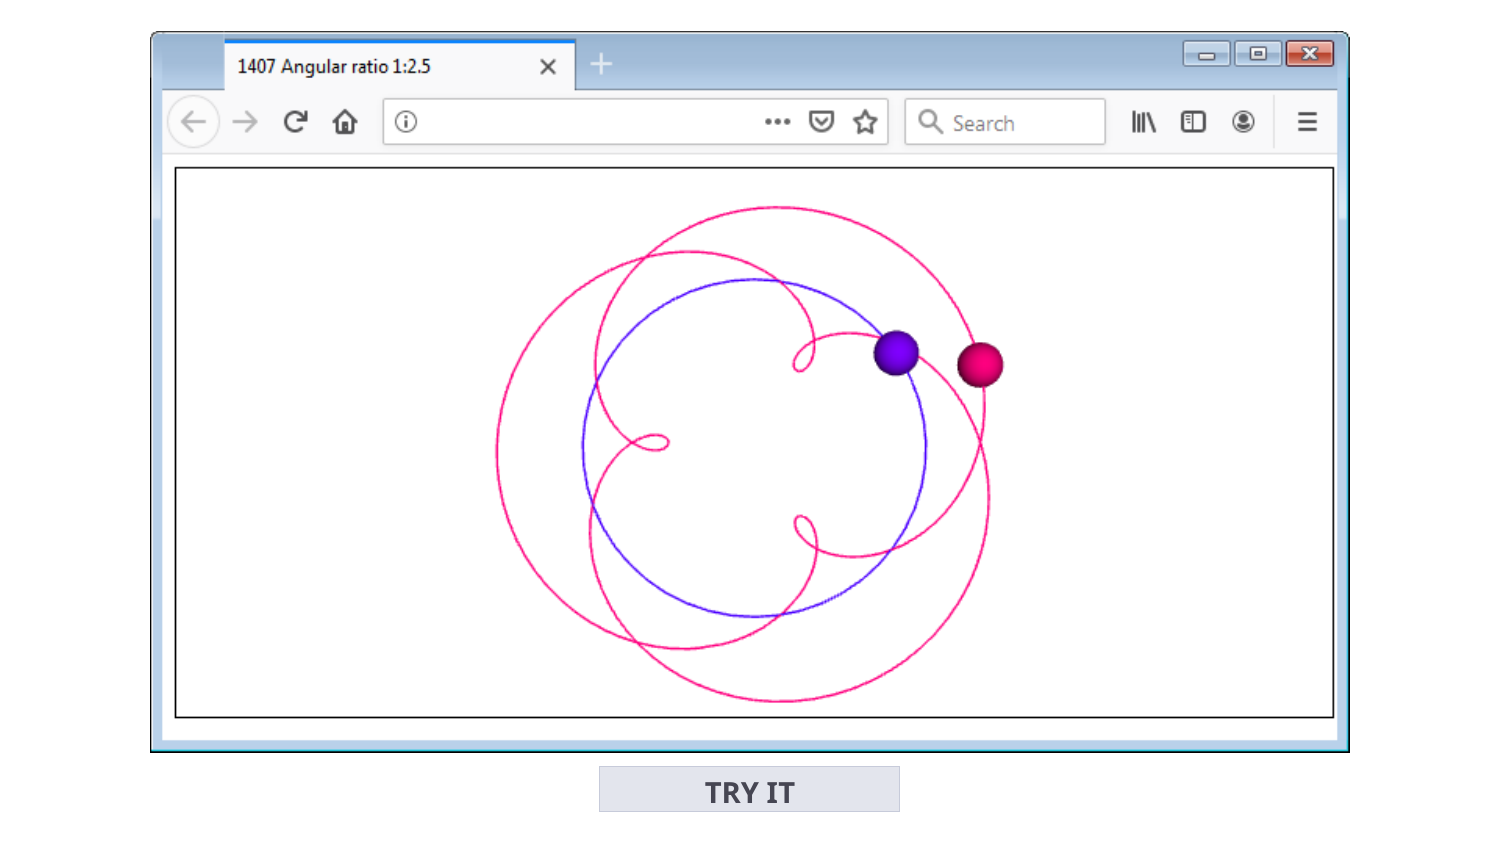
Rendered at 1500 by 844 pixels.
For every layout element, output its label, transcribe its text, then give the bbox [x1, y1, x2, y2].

picture [149, 31, 1351, 753]
text_box TRY IT [599, 766, 900, 812]
